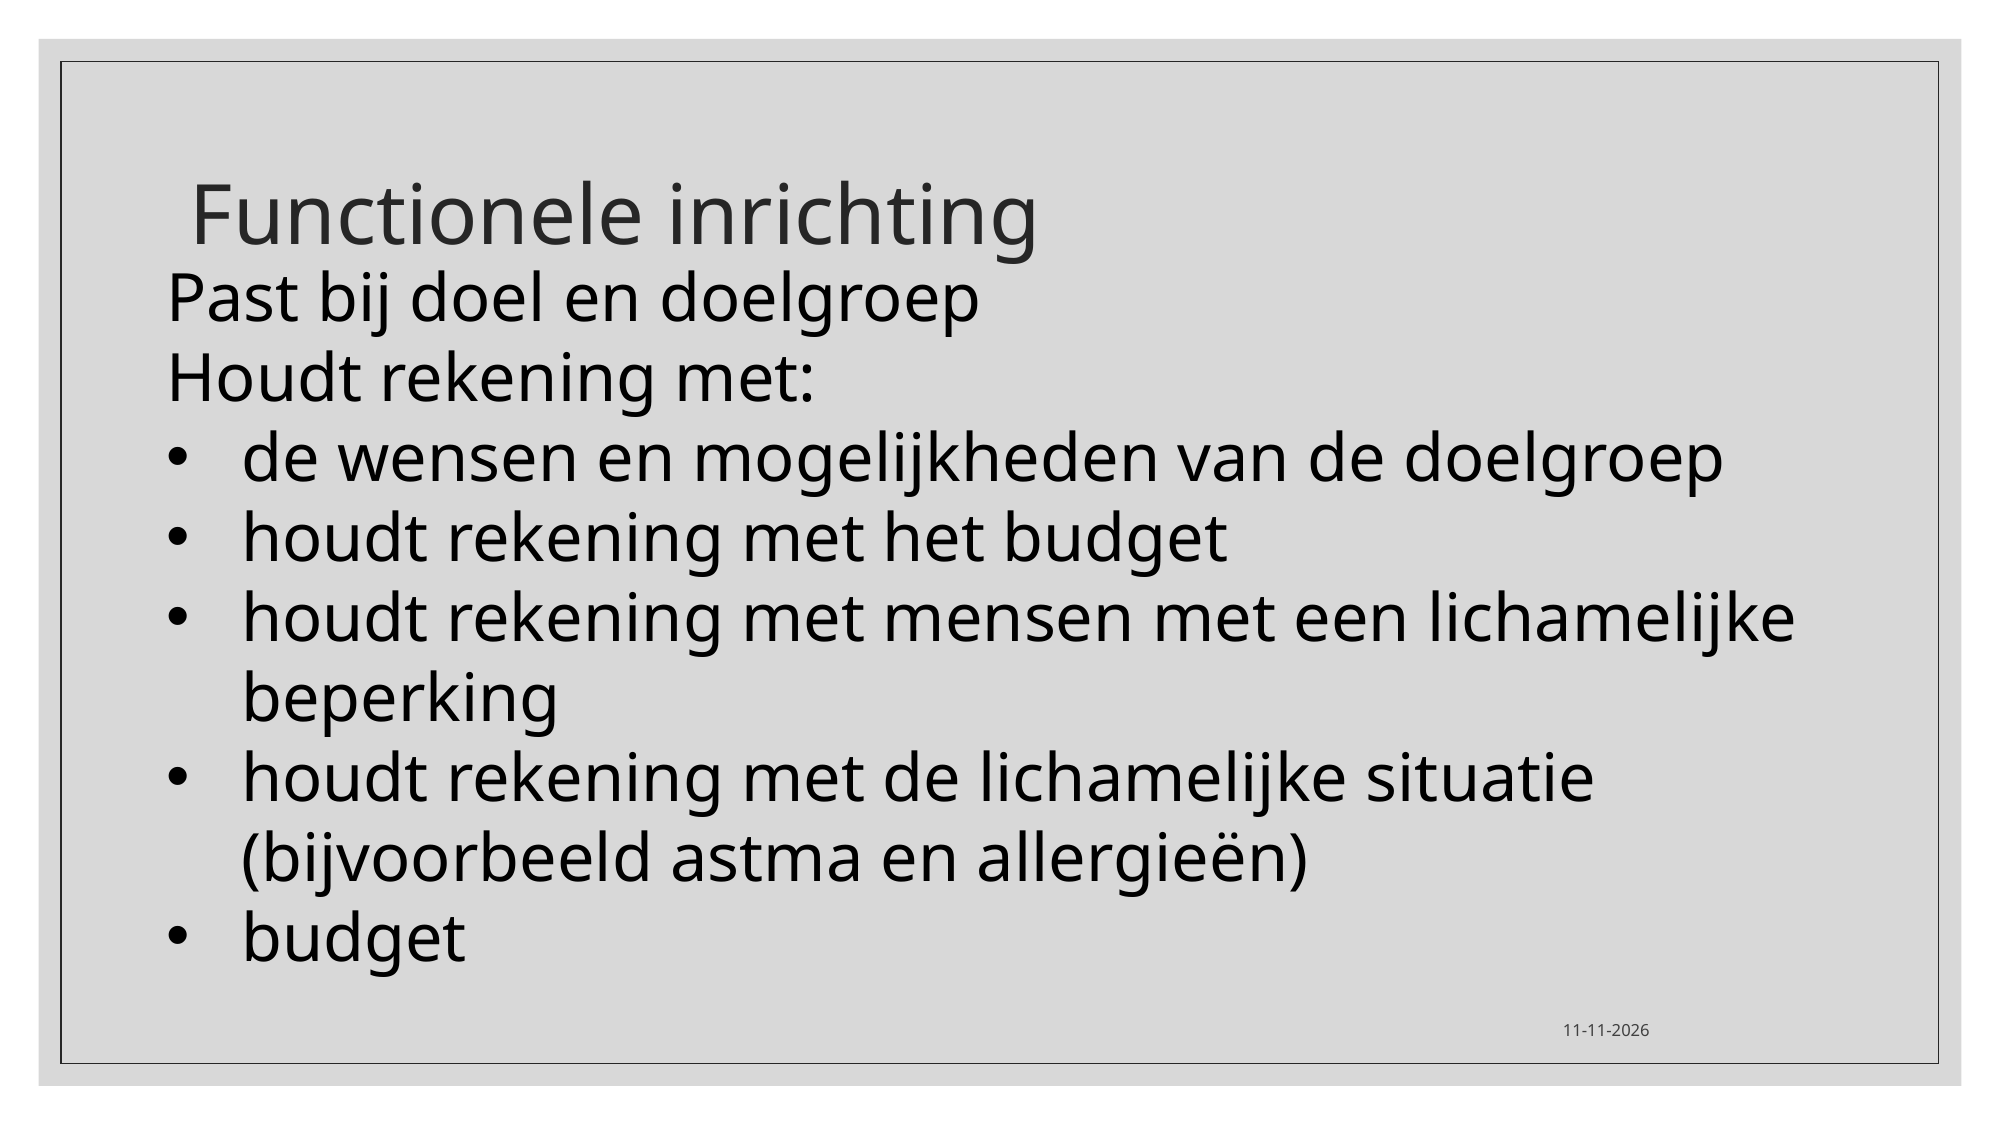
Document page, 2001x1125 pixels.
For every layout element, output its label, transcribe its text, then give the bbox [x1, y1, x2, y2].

title Functionele inrichting [174, 105, 1825, 247]
text_box Past bij doel en doelgroep Houdt rekening met: de wensen en mogelijkheden van de doelgroep houdt rekening met het budget houdt rekening met mensen met een lichamelijke beperking houdt rekening met de lichamelijke situatie (bijvoorbeeld astma en allergieën) budget [151, 247, 1849, 983]
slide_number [1190, 990, 1665, 1050]
